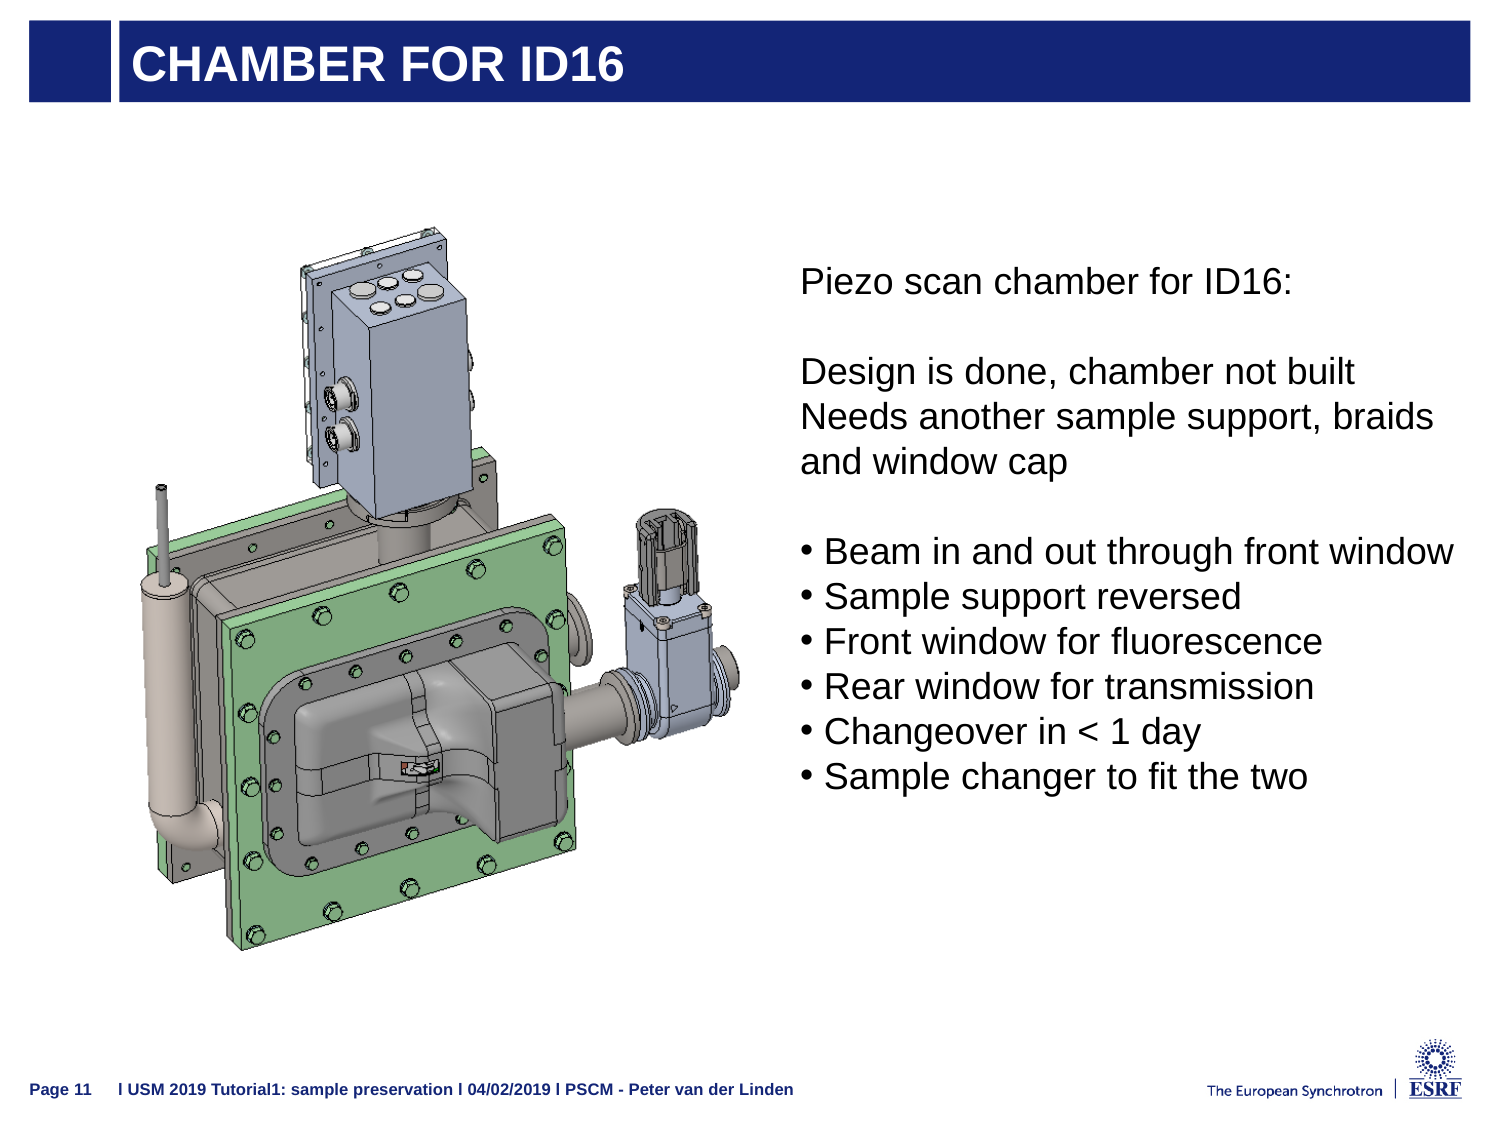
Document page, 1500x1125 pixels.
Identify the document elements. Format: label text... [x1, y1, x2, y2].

footer l USM 2019 Tutorial1: sample preservation l 04/02/2019 l PSCM - Peter van der Linden [118, 1063, 1122, 1099]
picture [1175, 1018, 1500, 1125]
slide_number Page 11 [29, 1063, 98, 1099]
title Chamber for ID16 [119, 20, 1471, 103]
text_box Piezo scan chamber for ID16: Design is done, chamber not built Needs another sample support, braids and window cap Beam in and out through front window Sample support reversed Front window for fluorescence Rear window for transmission Changeover in < 1 day Sample changer to fit the two [785, 249, 1477, 805]
picture [41, 201, 771, 962]
